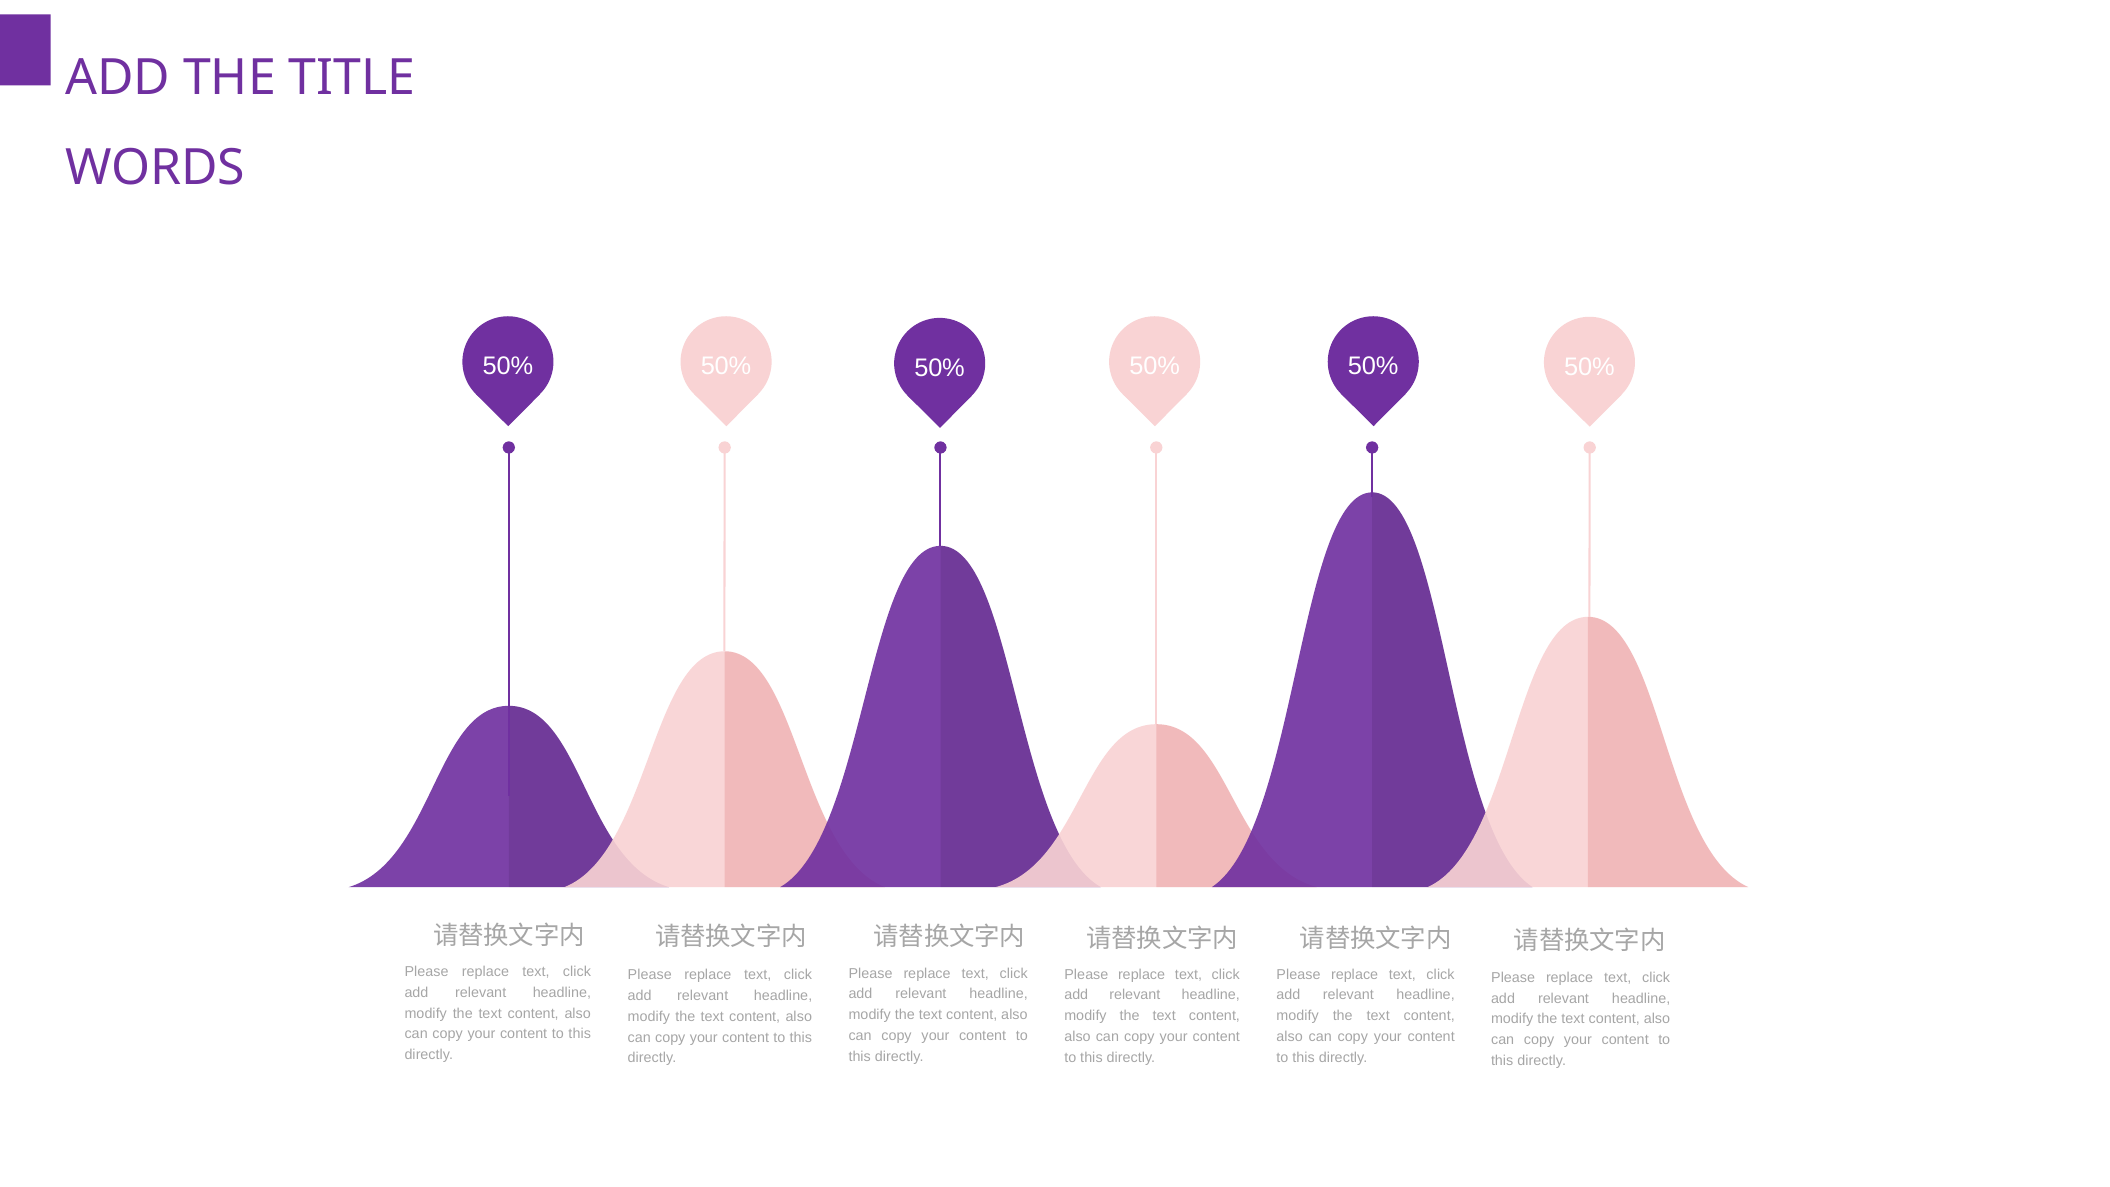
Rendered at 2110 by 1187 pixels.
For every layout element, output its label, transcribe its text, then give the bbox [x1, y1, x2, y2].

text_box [348, 705, 564, 888]
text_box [894, 317, 986, 428]
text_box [1276, 916, 1456, 1065]
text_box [1427, 616, 1749, 888]
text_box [564, 651, 780, 888]
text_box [462, 316, 554, 427]
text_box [1109, 316, 1201, 427]
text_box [1211, 492, 1533, 888]
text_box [1491, 917, 1671, 1068]
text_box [680, 316, 772, 427]
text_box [1327, 316, 1419, 427]
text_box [404, 912, 592, 1062]
text_box ADD THE TITLE WORDS [50, 7, 583, 202]
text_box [780, 545, 1101, 888]
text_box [1543, 316, 1635, 427]
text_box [627, 914, 813, 1066]
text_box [848, 914, 1029, 1064]
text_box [996, 724, 1211, 888]
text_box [1064, 916, 1241, 1065]
